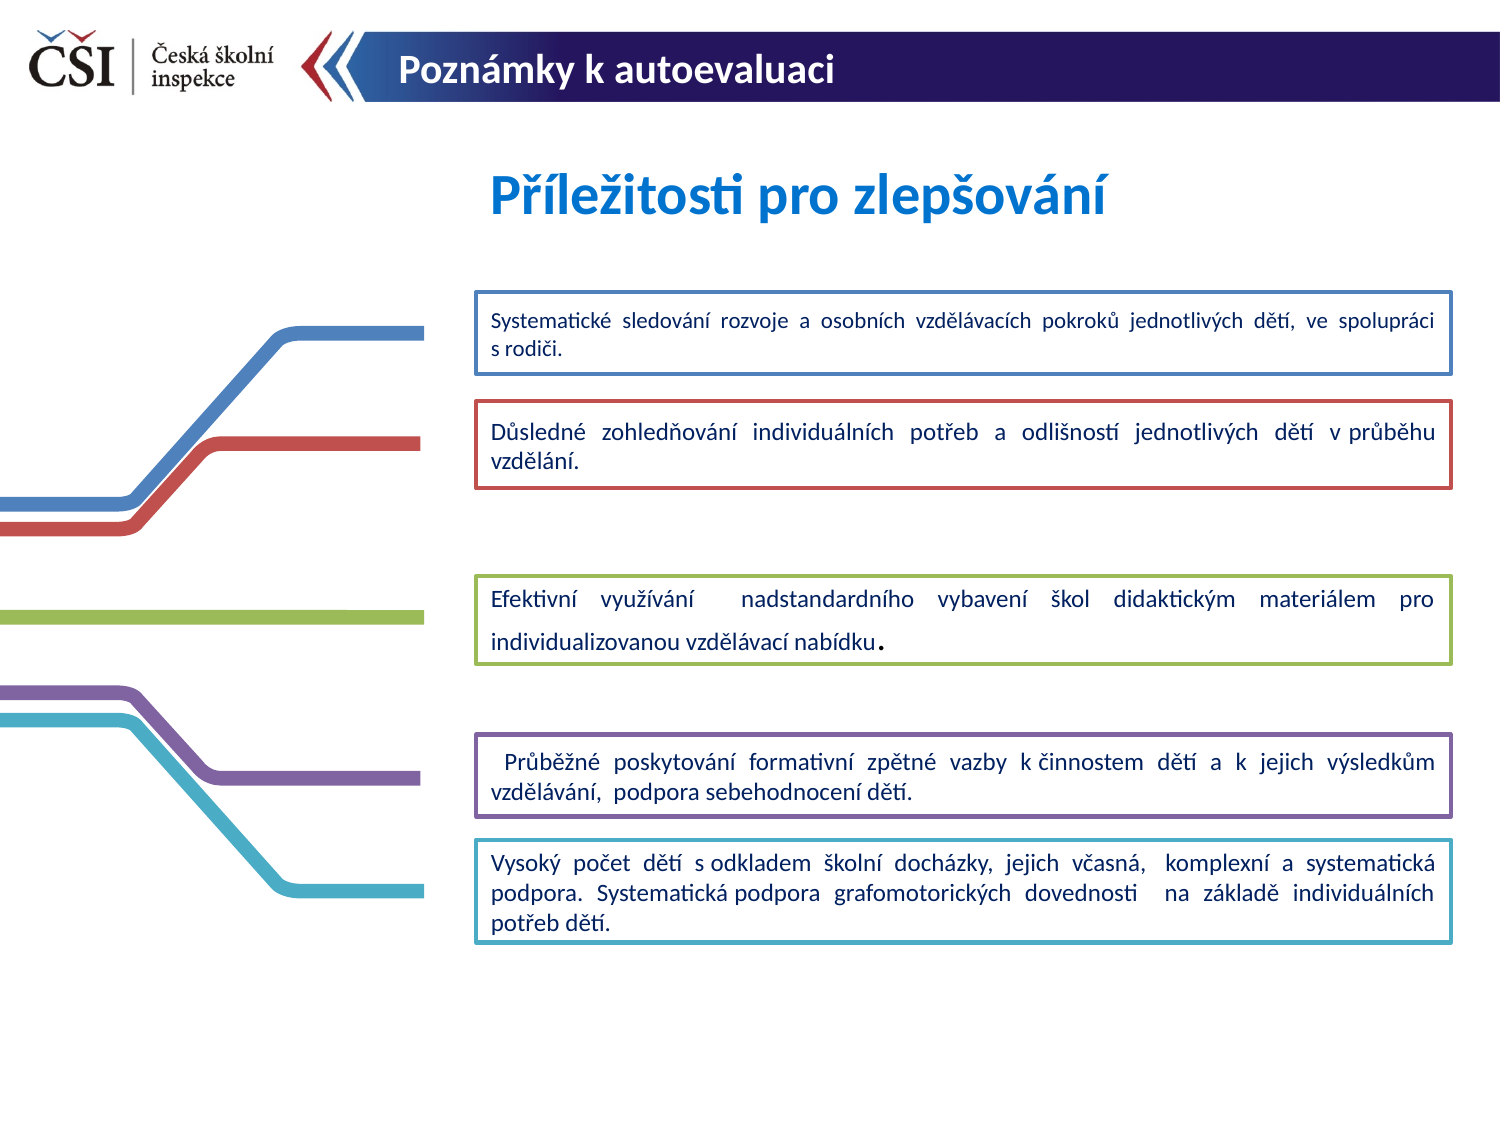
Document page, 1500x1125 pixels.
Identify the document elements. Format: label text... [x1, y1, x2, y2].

picture [29, 30, 1500, 102]
text_box Vysoký počet dětí s odkladem školní docházky, jejich včasná, komplexní a systematická podpora. Systematická podpora grafomotorických dovednosti na základě individuálních potřeb dětí. [474, 838, 1453, 945]
text_box [0, 720, 425, 892]
text_box [0, 333, 425, 505]
text_box Poznámky k autoevaluaci [383, 33, 901, 100]
text_box Průběžné poskytování formativní zpětné vazby k činnostem dětí a k jejich výsledkům vzdělávání, podpora sebehodnocení dětí. [474, 732, 1453, 819]
text_box [0, 692, 421, 779]
text_box Efektivní využívání nadstandardního vybavení škol didaktickým materiálem pro individualizovanou vzdělávací nabídku. [474, 574, 1453, 666]
text_box Důsledné zohledňování individuálních potřeb a odlišností jednotlivých dětí v průběhu vzdělání. [474, 399, 1453, 490]
text_box Systematické sledování rozvoje a osobních vzdělávacích pokroků jednotlivých dětí, ve spolupráci s rodiči. [474, 290, 1453, 376]
text_box [0, 443, 421, 530]
